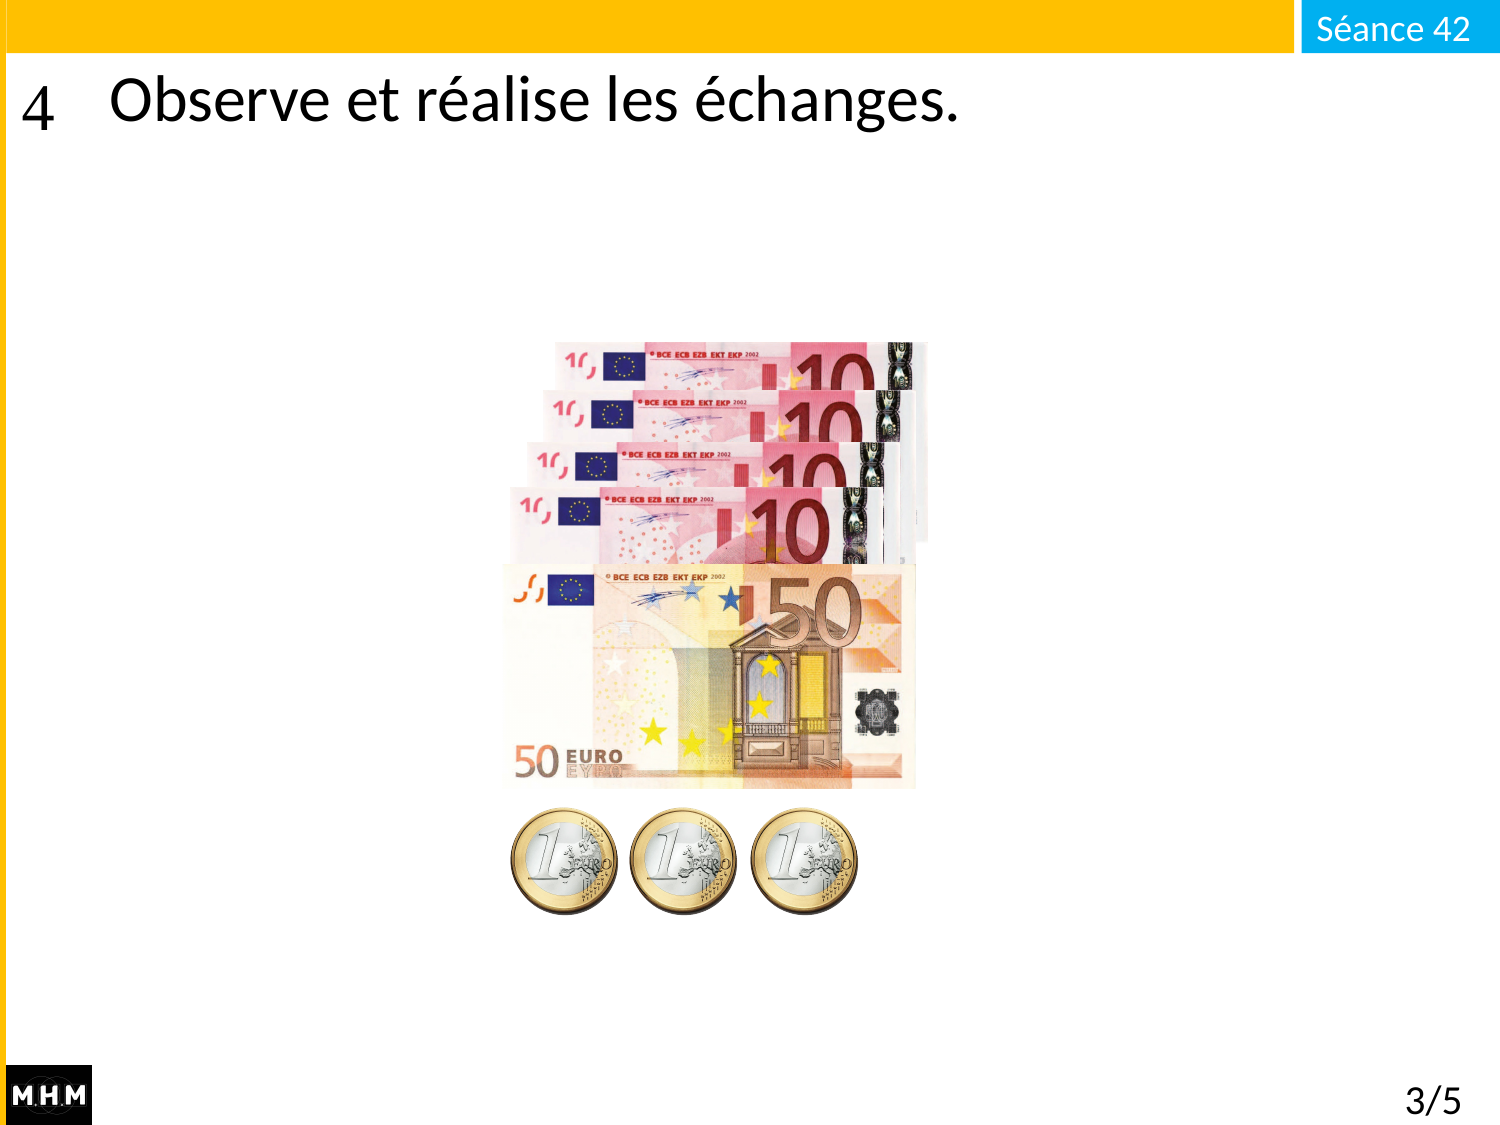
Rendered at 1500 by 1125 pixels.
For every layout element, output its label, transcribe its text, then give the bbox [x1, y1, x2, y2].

title Observe et réalise les échanges. [94, 57, 1389, 144]
picture [510, 807, 619, 916]
text_box 3/5 [1389, 1071, 1500, 1125]
picture [749, 807, 859, 916]
picture [6, 1065, 92, 1125]
picture [629, 807, 738, 916]
picture [502, 342, 928, 789]
